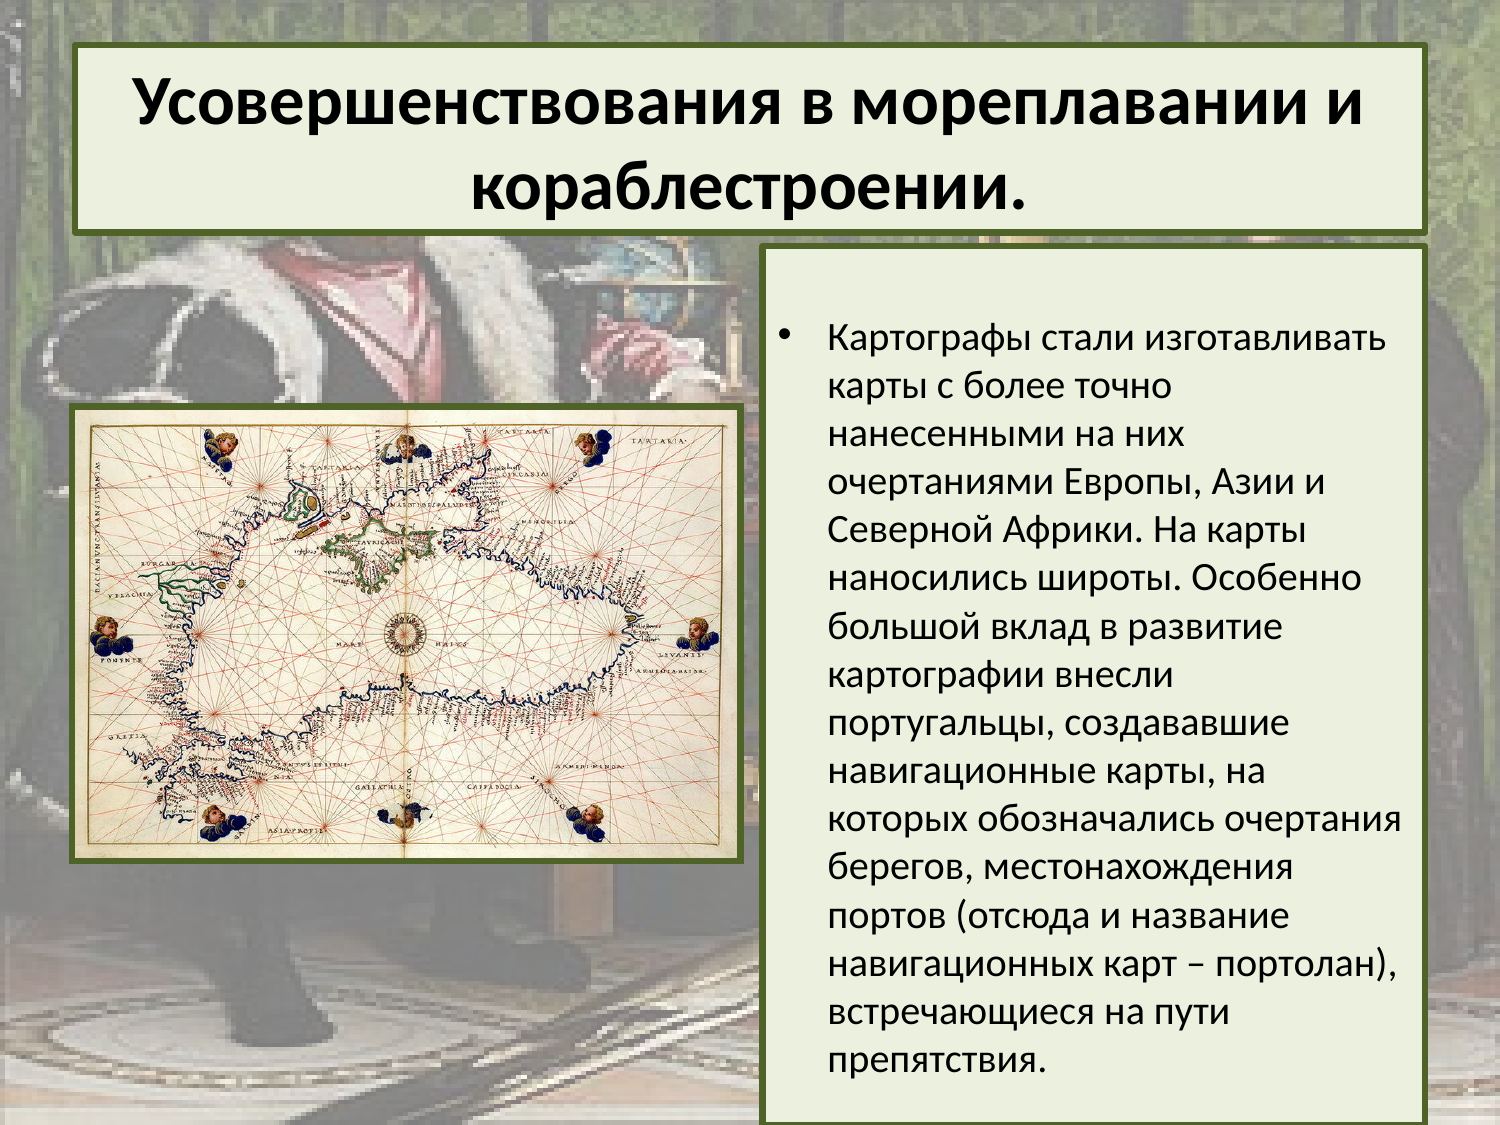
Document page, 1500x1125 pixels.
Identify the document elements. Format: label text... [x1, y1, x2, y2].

title Усовершенствования в мореплавании и кораблестроении. [75, 45, 1425, 233]
list Картографы стали изготавливать карты с более точно нанесенными на них очертаниями Европы, Азии и Северной Африки. На карты наносились широты. Особенно большой вклад в развитие картографии внесли португальцы, создававшие навигационные карты, на которых обозначались очертания берегов, местонахождения портов (отсюда и название навигационных карт – портолан), встречающиеся на пути препятствия. [762, 246, 1425, 1125]
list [74, 409, 738, 858]
